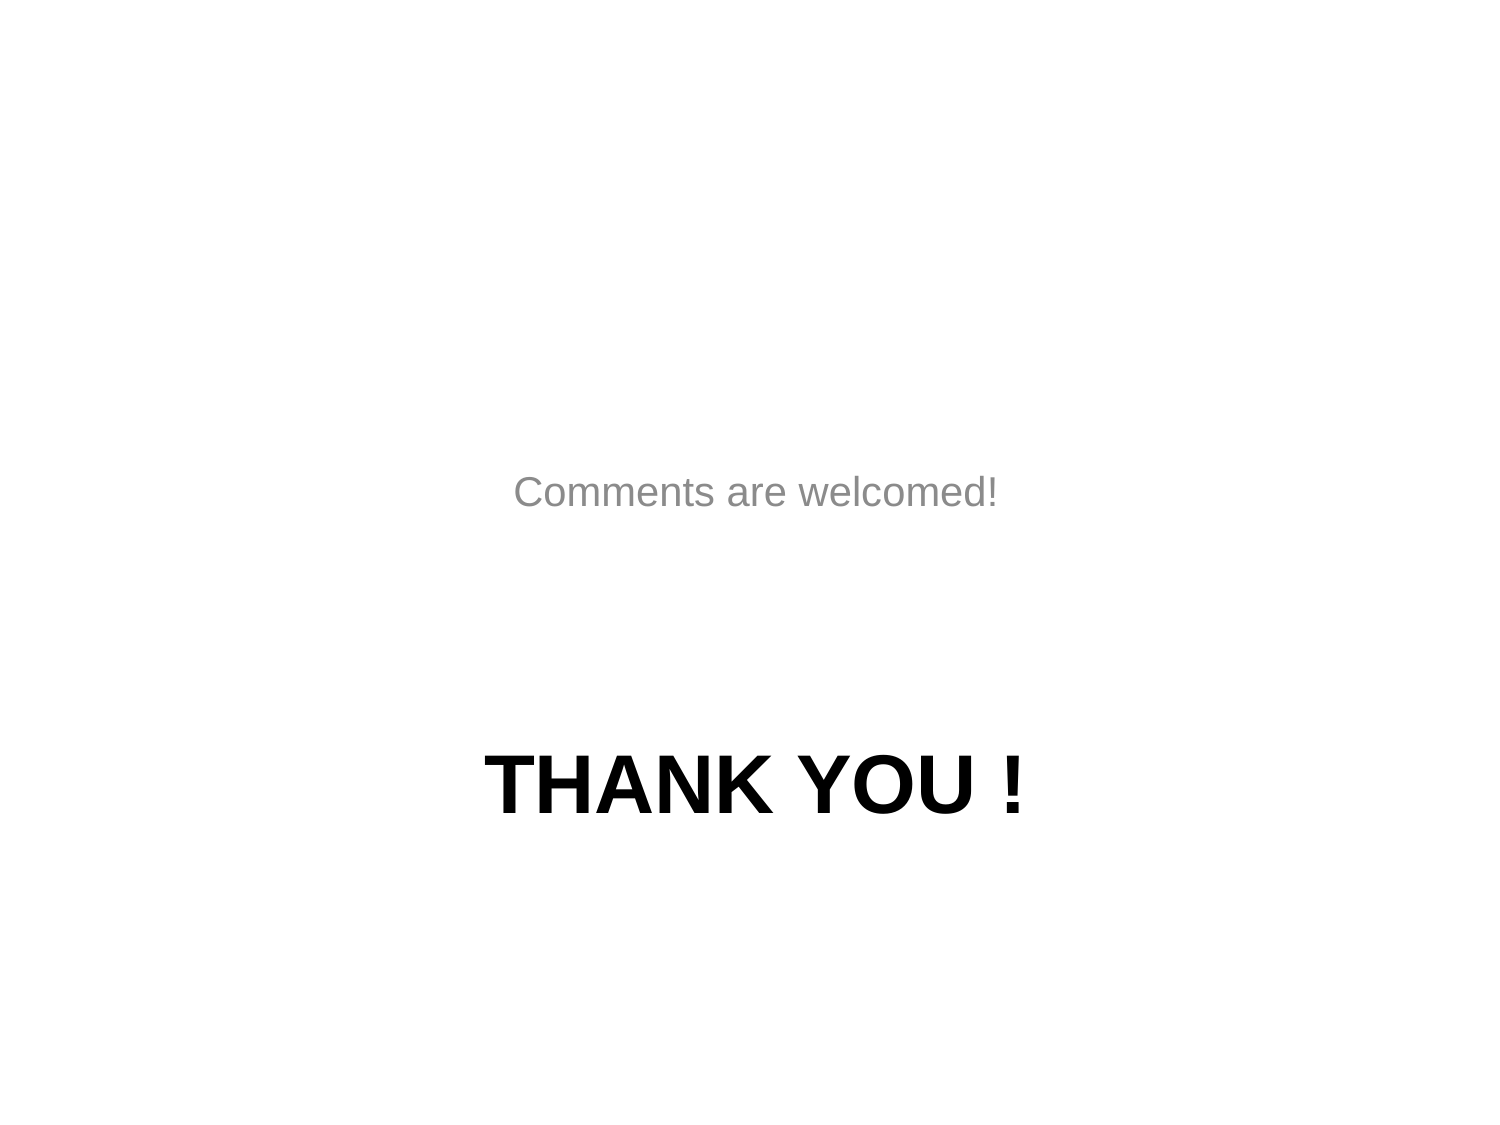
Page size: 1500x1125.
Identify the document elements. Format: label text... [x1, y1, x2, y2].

title Thank You ! [118, 723, 1394, 947]
list Comments are welcomed! [118, 476, 1394, 723]
